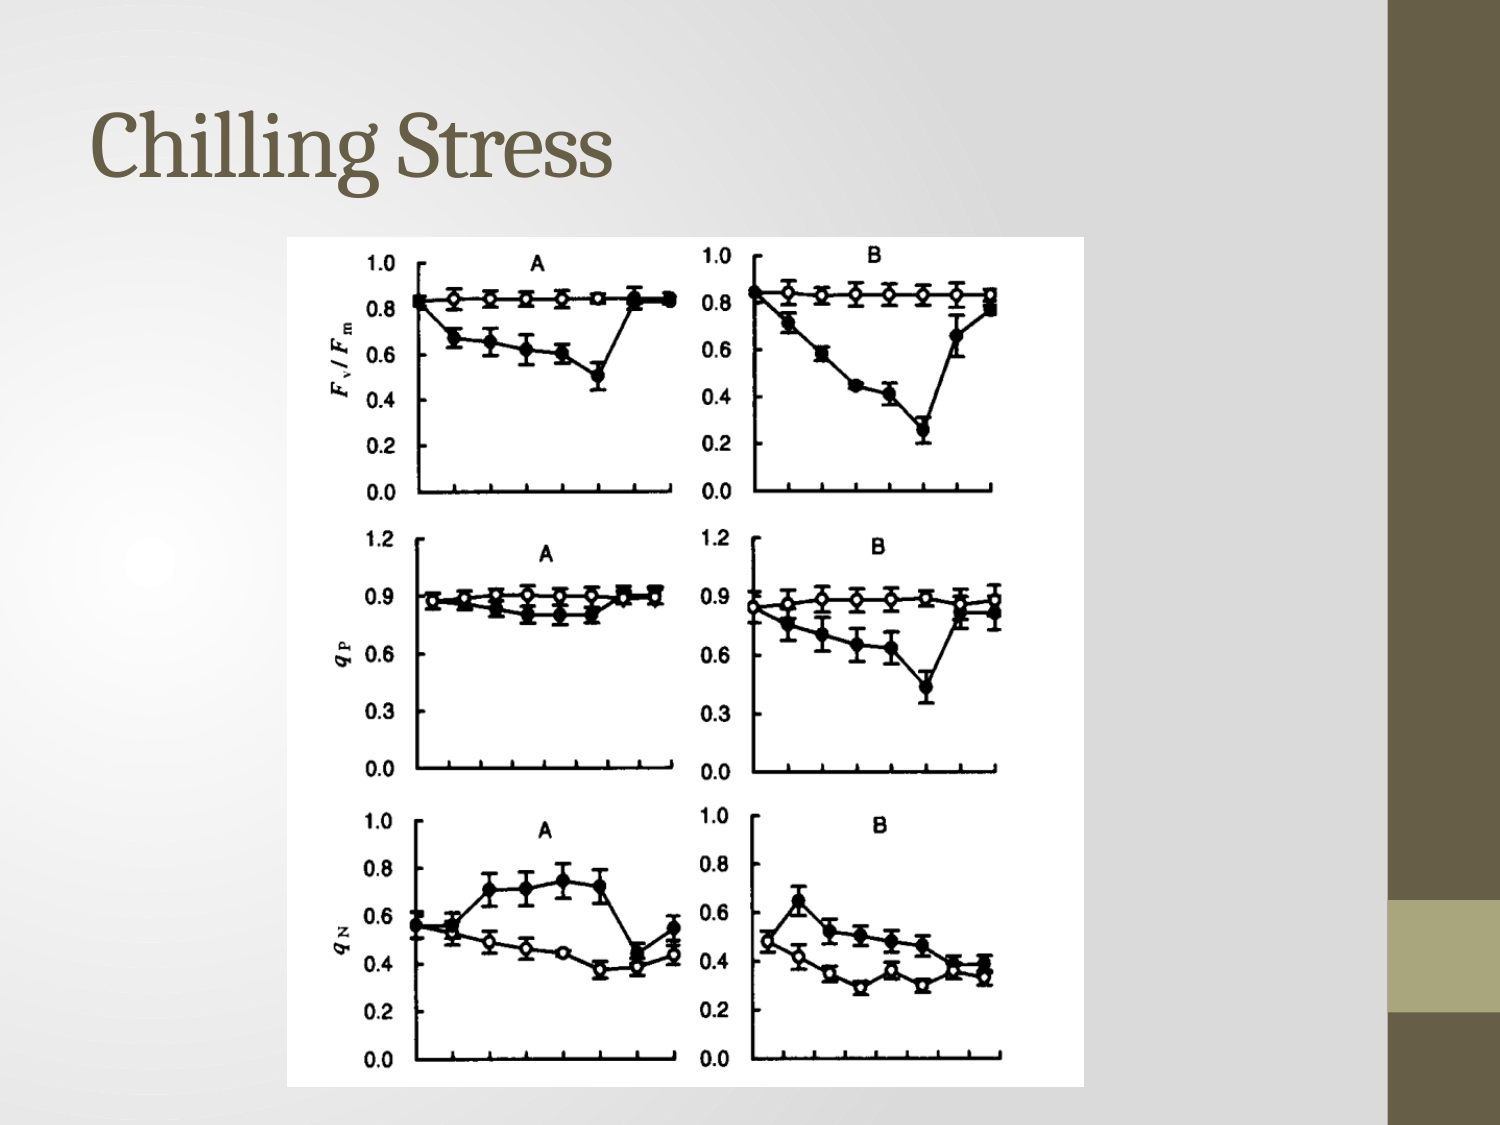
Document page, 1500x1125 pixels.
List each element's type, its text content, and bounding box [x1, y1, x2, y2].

picture [286, 236, 1084, 1087]
title Chilling Stress [75, 45, 1325, 233]
